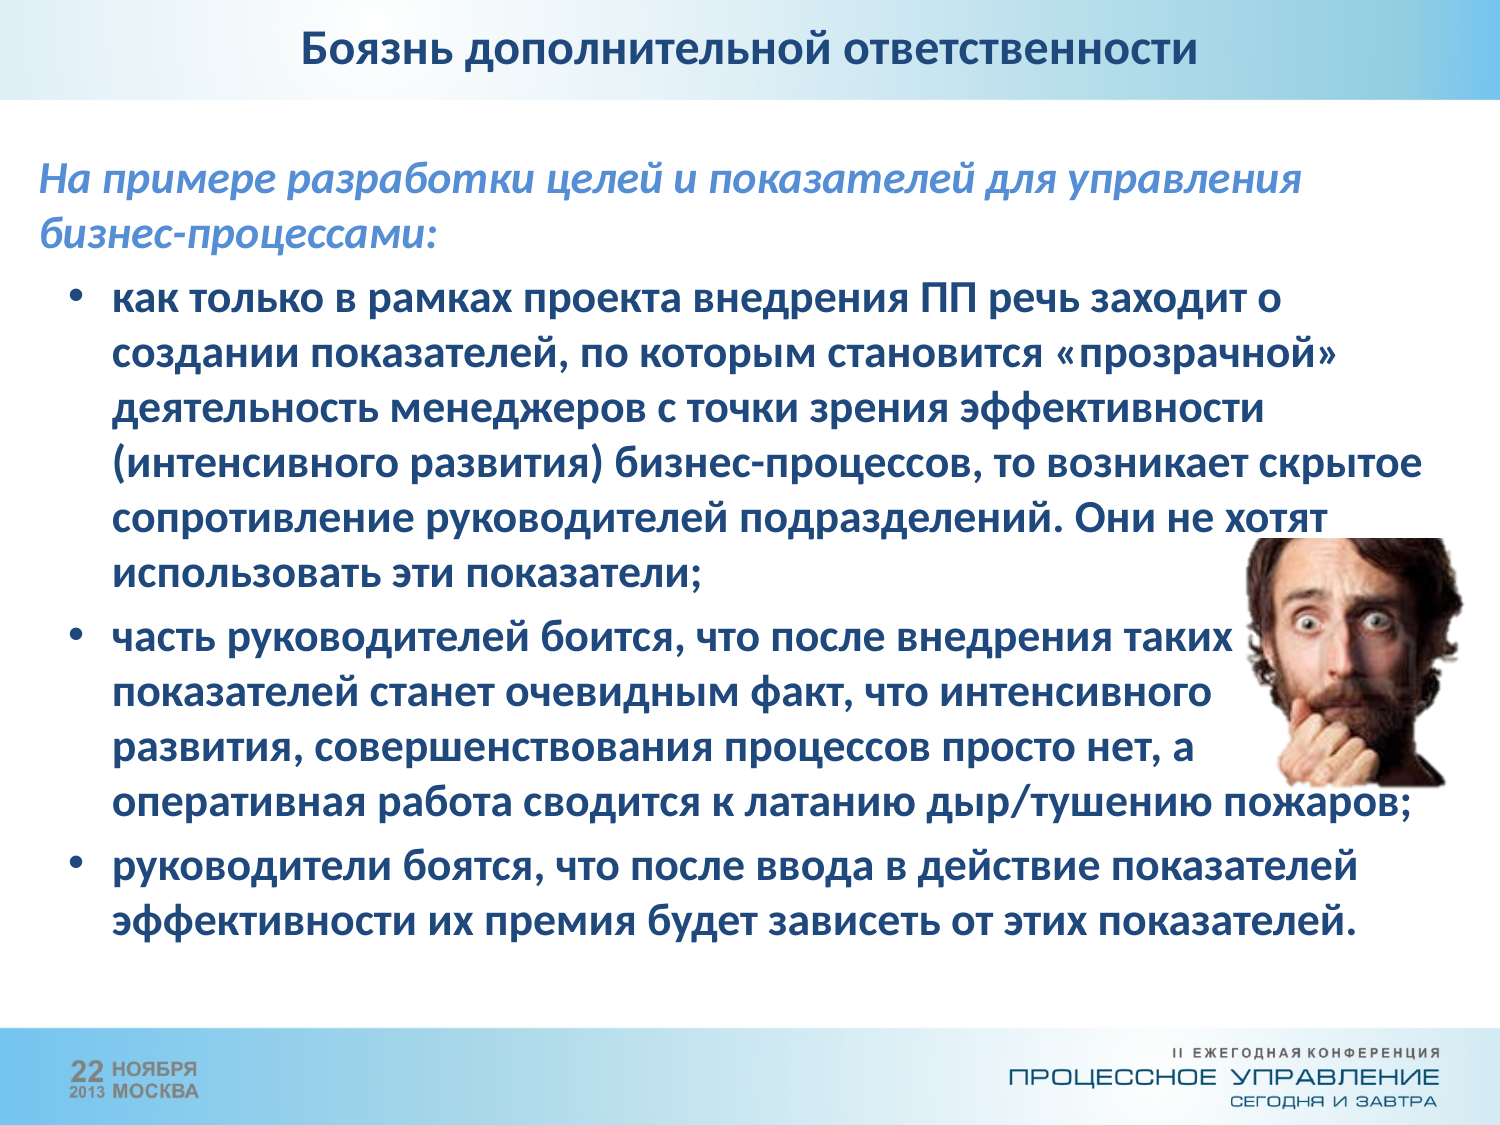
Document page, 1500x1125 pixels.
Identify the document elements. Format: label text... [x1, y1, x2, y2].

picture [0, 0, 1500, 1125]
list На примере разработки целей и показателей для управления бизнес-процессами: как только в рамках проекта внедрения ПП речь заходит о создании показателей, по которым становится «прозрачной» деятельность менеджеров с точки зрения эффективности (интенсивного развития) бизнес-процессов, то возникает скрытое сопротивление руководителей подразделений. Они не хотят использовать эти показатели; часть руководителей боится, что после внедрения таких показателей станет очевидным факт, что интенсивного развития, совершенствования процессов просто нет, а оперативная работа сводится к латанию дыр/тушению пожаров; руководители боятся, что после ввода в действие показателей эффективности их премия будет зависеть от этих показателей. [23, 140, 1465, 992]
list Боязнь дополнительной ответственности [29, 7, 1471, 107]
